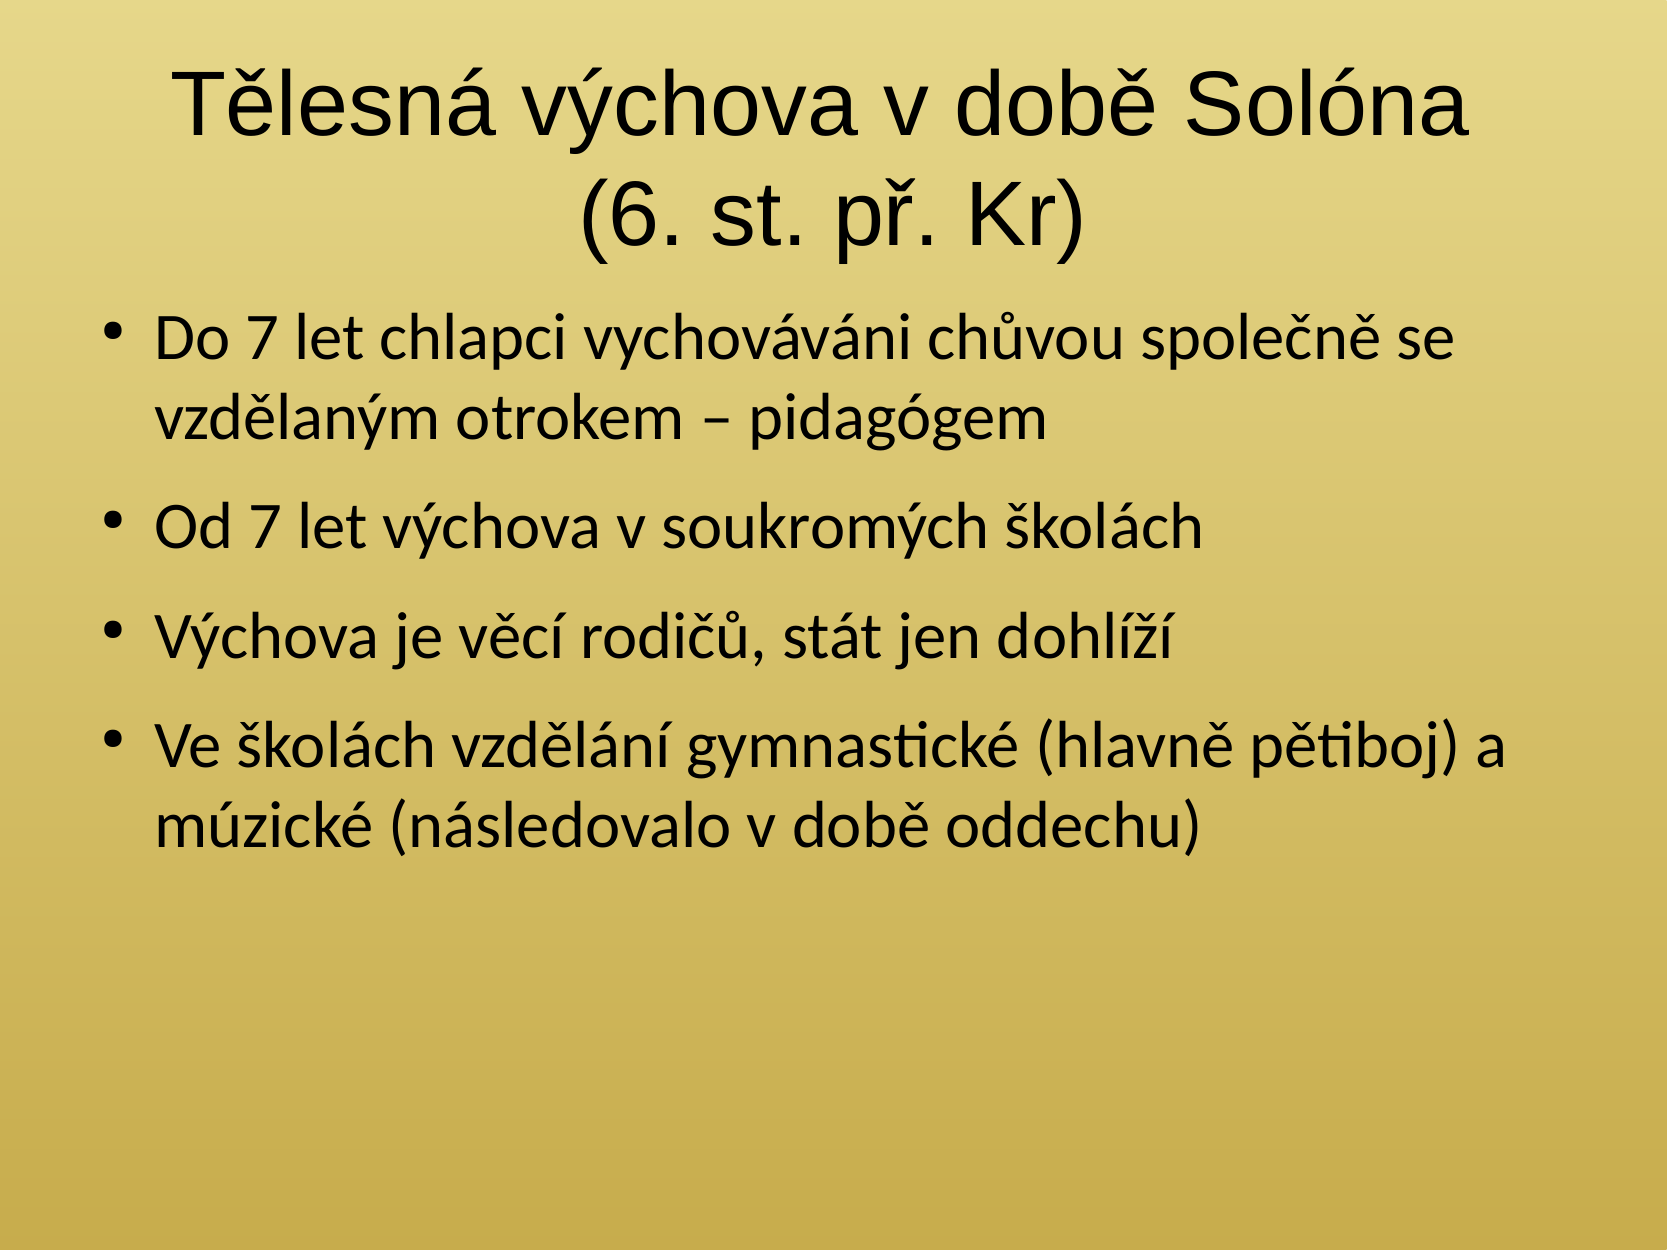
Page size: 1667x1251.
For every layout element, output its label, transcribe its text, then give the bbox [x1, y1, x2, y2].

list Do 7 let chlapci vychováváni chůvou společně se vzdělaným otrokem – pidagógem Od 7 let výchova v soukromých školách Výchova je věcí rodičů, stát jen dohlíží Ve školách vzdělání gymnastické (hlavně pětiboj) a múzické (následovalo v době oddechu) [83, 292, 1584, 1118]
title Tělesná výchova v době Solóna (6. st. př. Kr) [83, 49, 1584, 259]
